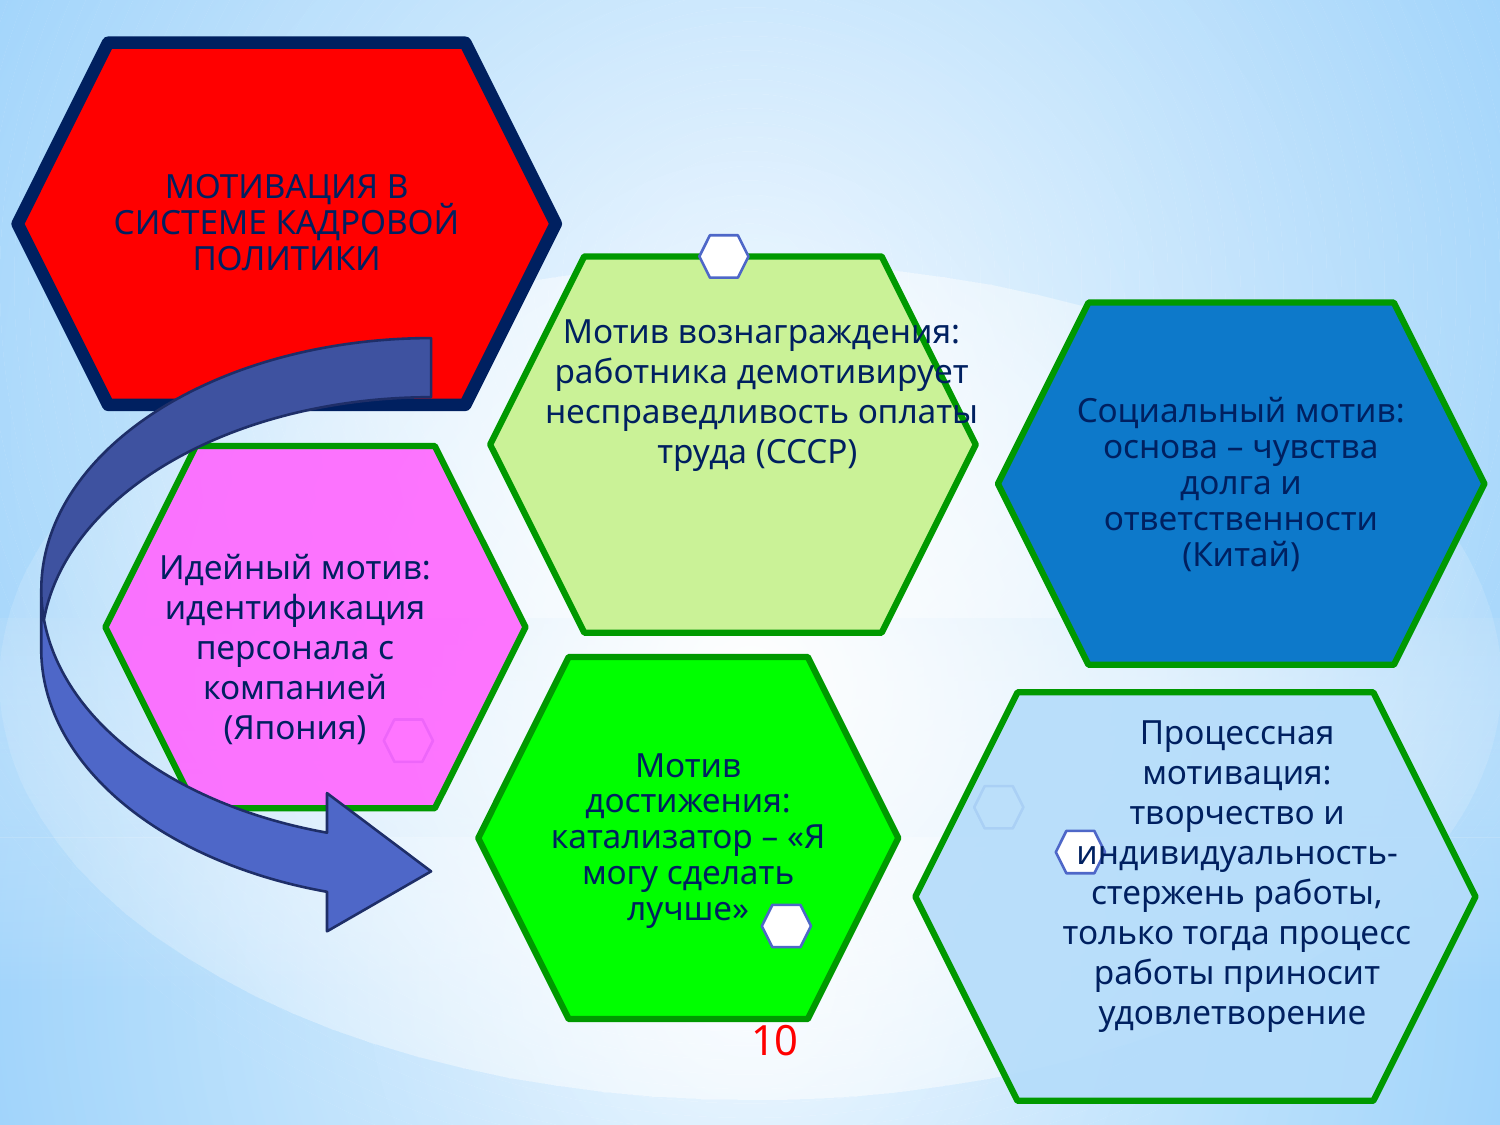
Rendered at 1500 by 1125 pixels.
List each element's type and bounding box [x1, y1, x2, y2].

list [4, 0, 1500, 1125]
